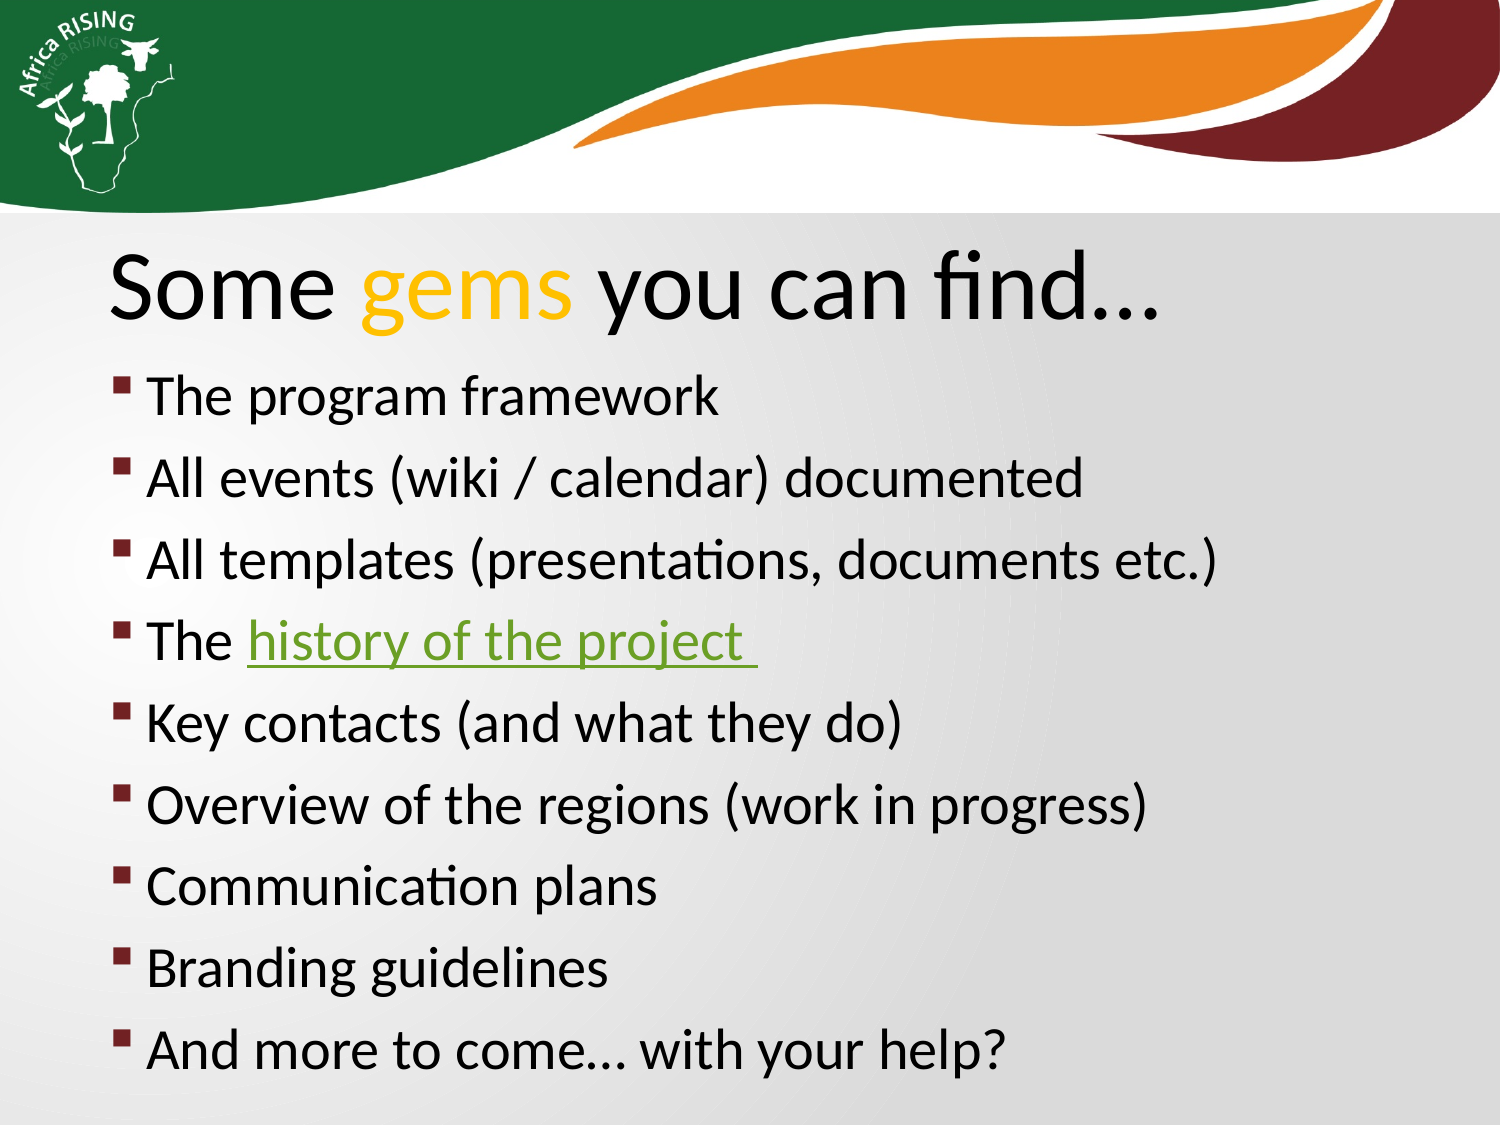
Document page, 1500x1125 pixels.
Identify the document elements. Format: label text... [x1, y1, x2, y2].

picture [0, 0, 1500, 213]
list The program framework All events (wiki / calendar) documented All templates (presentations, documents etc.) The history of the project Key contacts (and what they do) Overview of the regions (work in progress) Communication plans Branding guidelines And more to come… with your help? [75, 350, 1350, 1075]
list Some gems you can find… [75, 212, 1325, 400]
